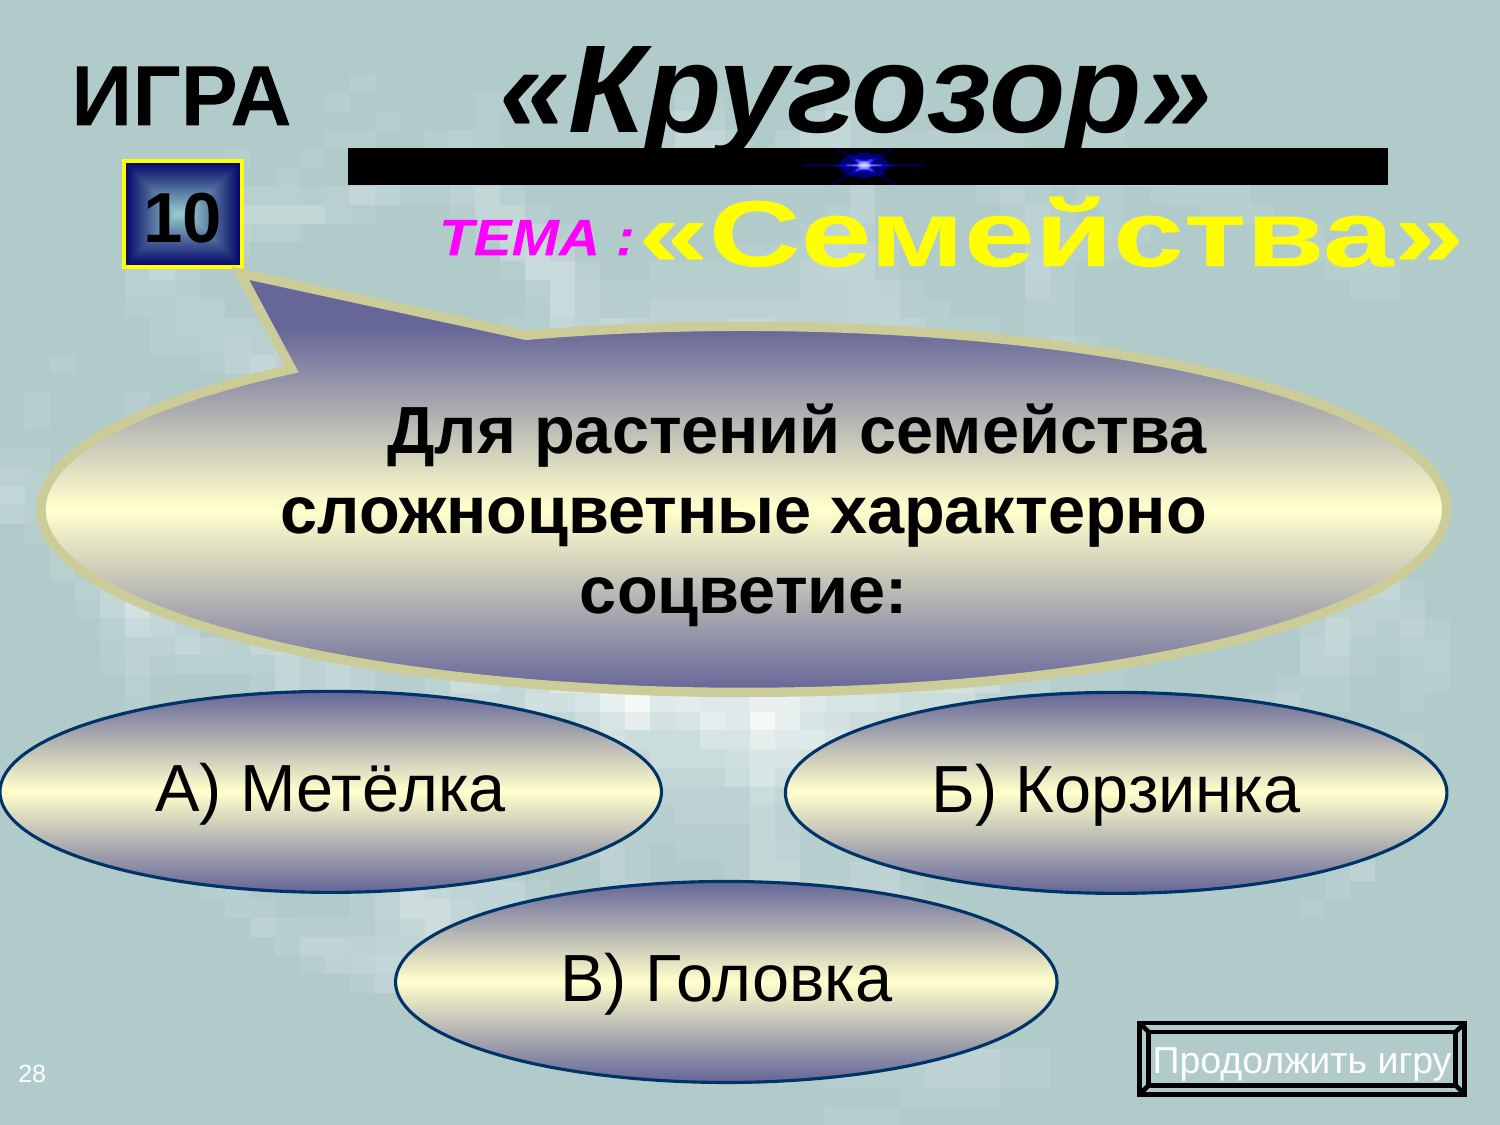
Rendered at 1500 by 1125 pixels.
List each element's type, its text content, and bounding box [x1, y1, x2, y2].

picture [348, 148, 1388, 185]
text_box «Кругозор» [269, 0, 1442, 165]
text_box 28 [0, 1049, 65, 1109]
text_box 10 [123, 160, 243, 268]
text_box ИГРА [1142, 1024, 1462, 1031]
text_box Продолжить игру [1139, 1023, 1465, 1095]
text_box А) Метёлка [0, 691, 662, 893]
text_box Для растений семейства сложноцветные характерно соцветие: [40, 273, 1447, 693]
text_box В) Головка [395, 881, 1058, 1083]
text_box Б) Корзинка [785, 692, 1447, 894]
